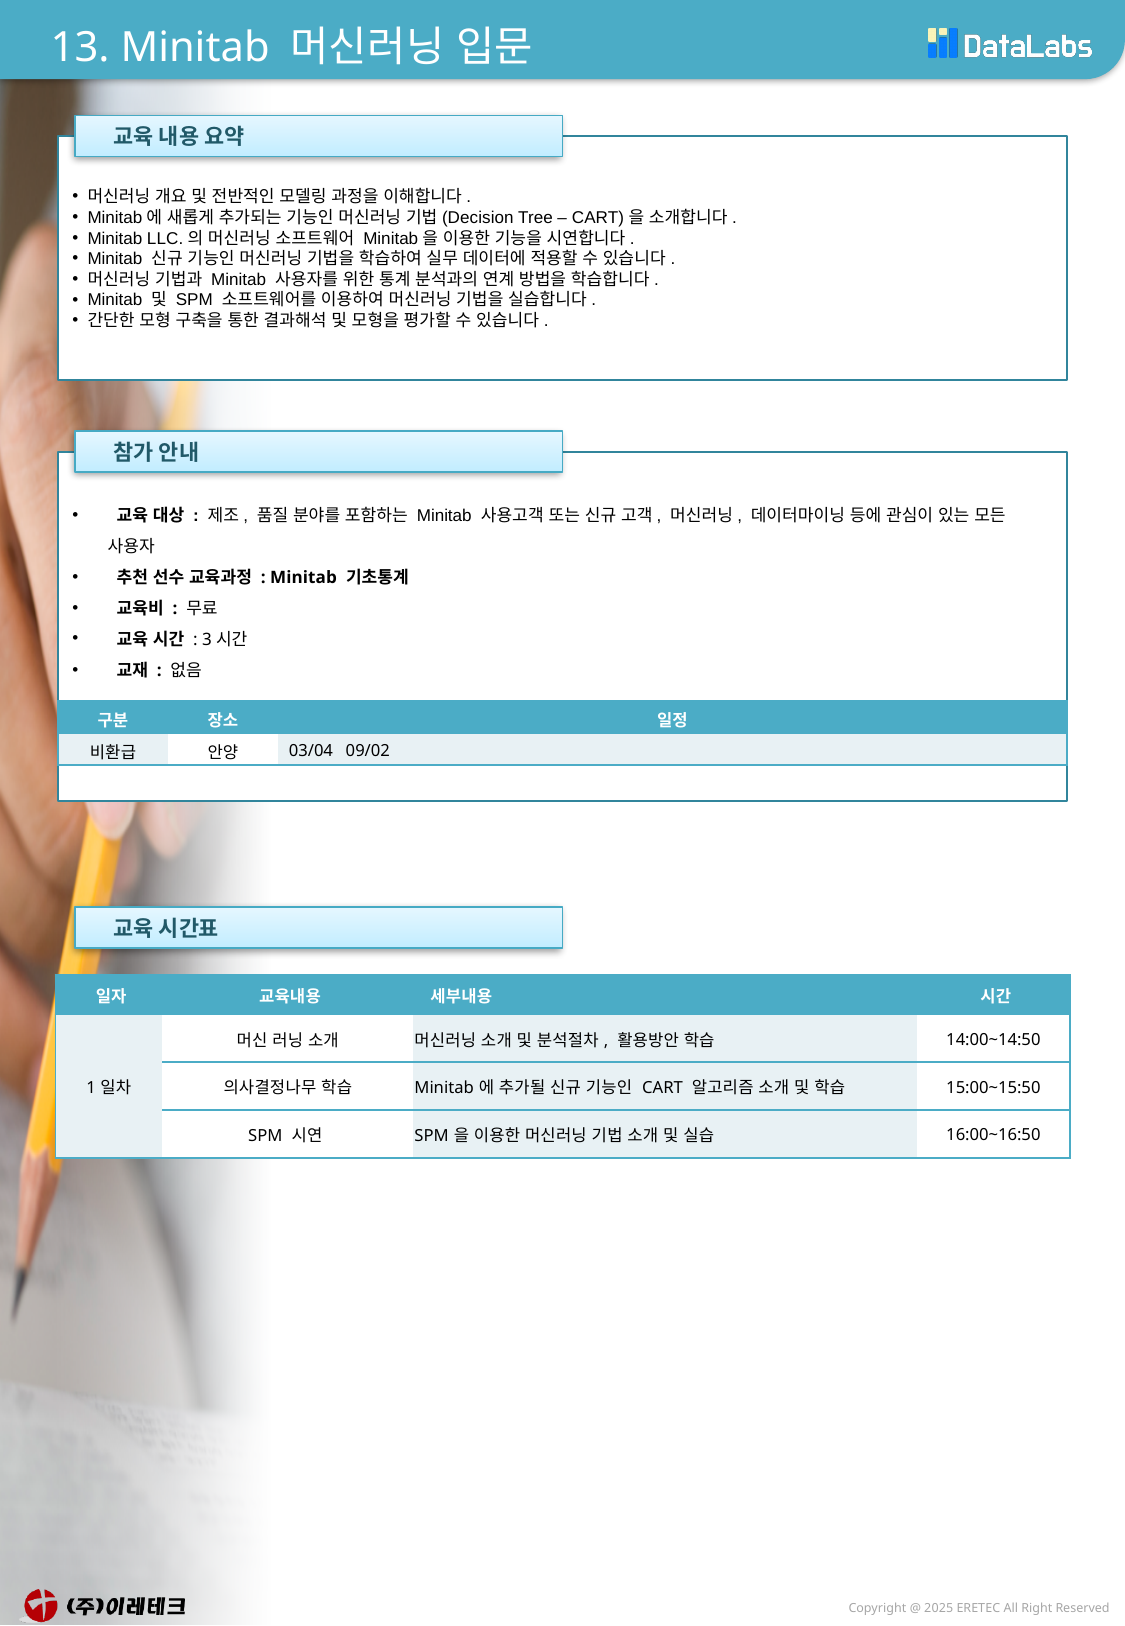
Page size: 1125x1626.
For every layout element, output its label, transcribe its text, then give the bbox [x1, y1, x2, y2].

table_header 일자 [56, 976, 162, 1014]
table_header 구분 [59, 702, 168, 732]
table_cell 1일차 [56, 1015, 162, 1157]
table_cell 16:00~16:50 [917, 1111, 1069, 1157]
text_box 참가 안내 [74, 430, 563, 473]
table_cell Minitab에 추가될 신규 기능인 CART 알고리즘 소개 및 학습 [413, 1063, 917, 1109]
table_cell 15:00~15:50 [917, 1063, 1069, 1109]
table_cell 머신러닝 소개 및 분석절차, 활용방안 학습 [413, 1015, 917, 1061]
text_box [55, 134, 1070, 382]
table_cell 03/04 09/02 [278, 734, 1066, 764]
text_box 교육 내용 요약 [74, 115, 563, 157]
table_cell 의사결정나무 학습 [162, 1063, 413, 1109]
table_header 일정 [278, 702, 1066, 732]
table_cell 14:00~14:50 [917, 1015, 1069, 1061]
table_header 장소 [168, 702, 278, 732]
picture [0, 23, 1125, 1625]
table_cell 안양 [168, 734, 278, 764]
table_cell SPM을 이용한 머신러닝 기법 소개 및 실습 [413, 1111, 917, 1157]
text_box 머신러닝 개요 및 전반적인 모델링 과정을 이해합니다. Minitab에 새롭게 추가되는 기능인 머신러닝 기법(Decision Tree – CART)을 소개합니다. Minitab LLC.의 머신러닝 소프트웨어 Minitab을 이용한 기능을 시연합니다. Minitab 신규 기능인 머신러닝 기법을 학습하여 실무 데이터에 적용할 수 있습니다. 머신러닝 기법과 Minitab 사용자를 위한 통계 분석과의 연계 방법을 학습합니다. Minitab 및 SPM 소프트웨어를 이용하여 머신러닝 기법을 실습합니다. 간단한 모형 구축을 통한 결과해석 및 모형을 평가할 수 있습니다. [57, 157, 1068, 338]
table_header 시간 [917, 976, 1069, 1014]
table_cell SPM 시연 [162, 1111, 413, 1157]
text_box 교육 대상 : 제조, 품질 분야를 포함하는 Minitab 사용고객 또는 신규 고객, 머신러닝, 데이터마이닝 등에 관심이 있는 모든 사용자 추천 선수 교육과정 : Minitab 기초통계 교육비 : 무료 교육 시간 : 3시간 교재 : 없음 [57, 486, 1068, 700]
table_header 교육내용 [162, 976, 413, 1014]
table_cell 머신 러닝 소개 [162, 1015, 413, 1061]
text_box [55, 449, 1070, 803]
title 13. Minitab 머신러닝 입문 [35, 9, 1049, 80]
table_header 세부내용 [413, 976, 917, 1014]
table_cell 비환급 [59, 734, 168, 764]
text_box 교육 시간표 [74, 906, 563, 949]
